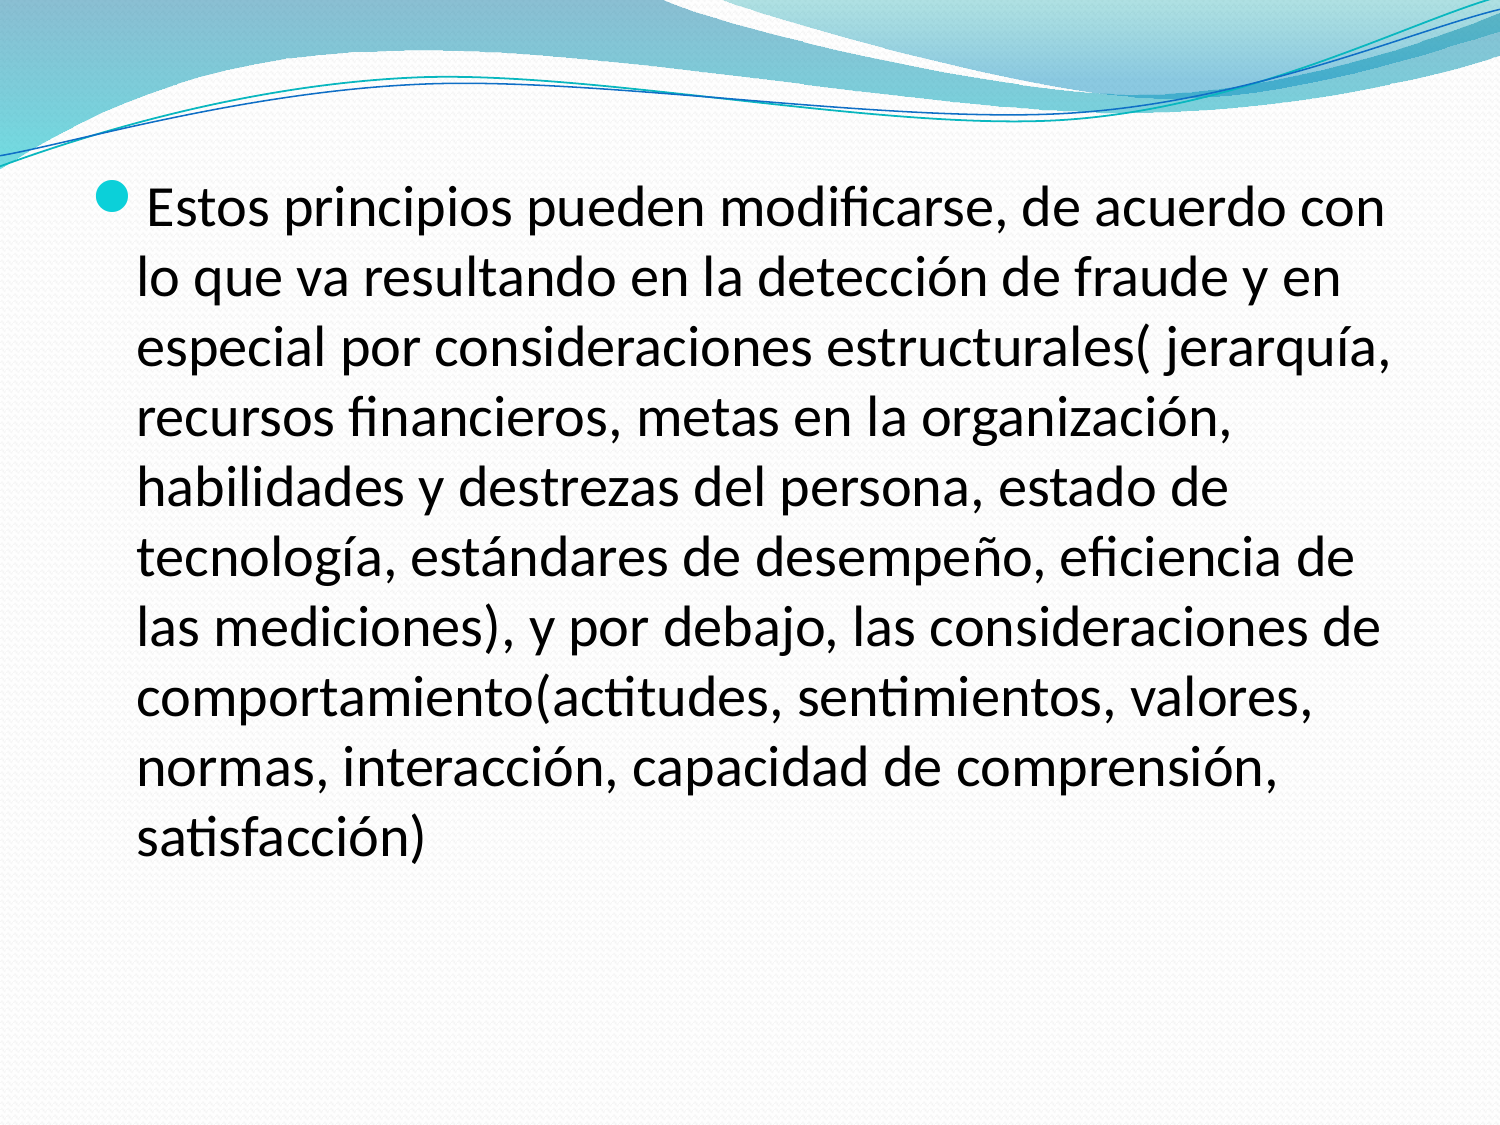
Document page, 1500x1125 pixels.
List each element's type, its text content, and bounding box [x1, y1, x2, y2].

list Estos principios pueden modificarse, de acuerdo con lo que va resultando en la detección de fraude y en especial por consideraciones estructurales( jerarquía, recursos financieros, metas en la organización, habilidades y destrezas del persona, estado de tecnología, estándares de desempeño, eficiencia de las mediciones), y por debajo, las consideraciones de comportamiento(actitudes, sentimientos, valores, normas, interacción, capacidad de comprensión, satisfacción) [76, 160, 1427, 881]
